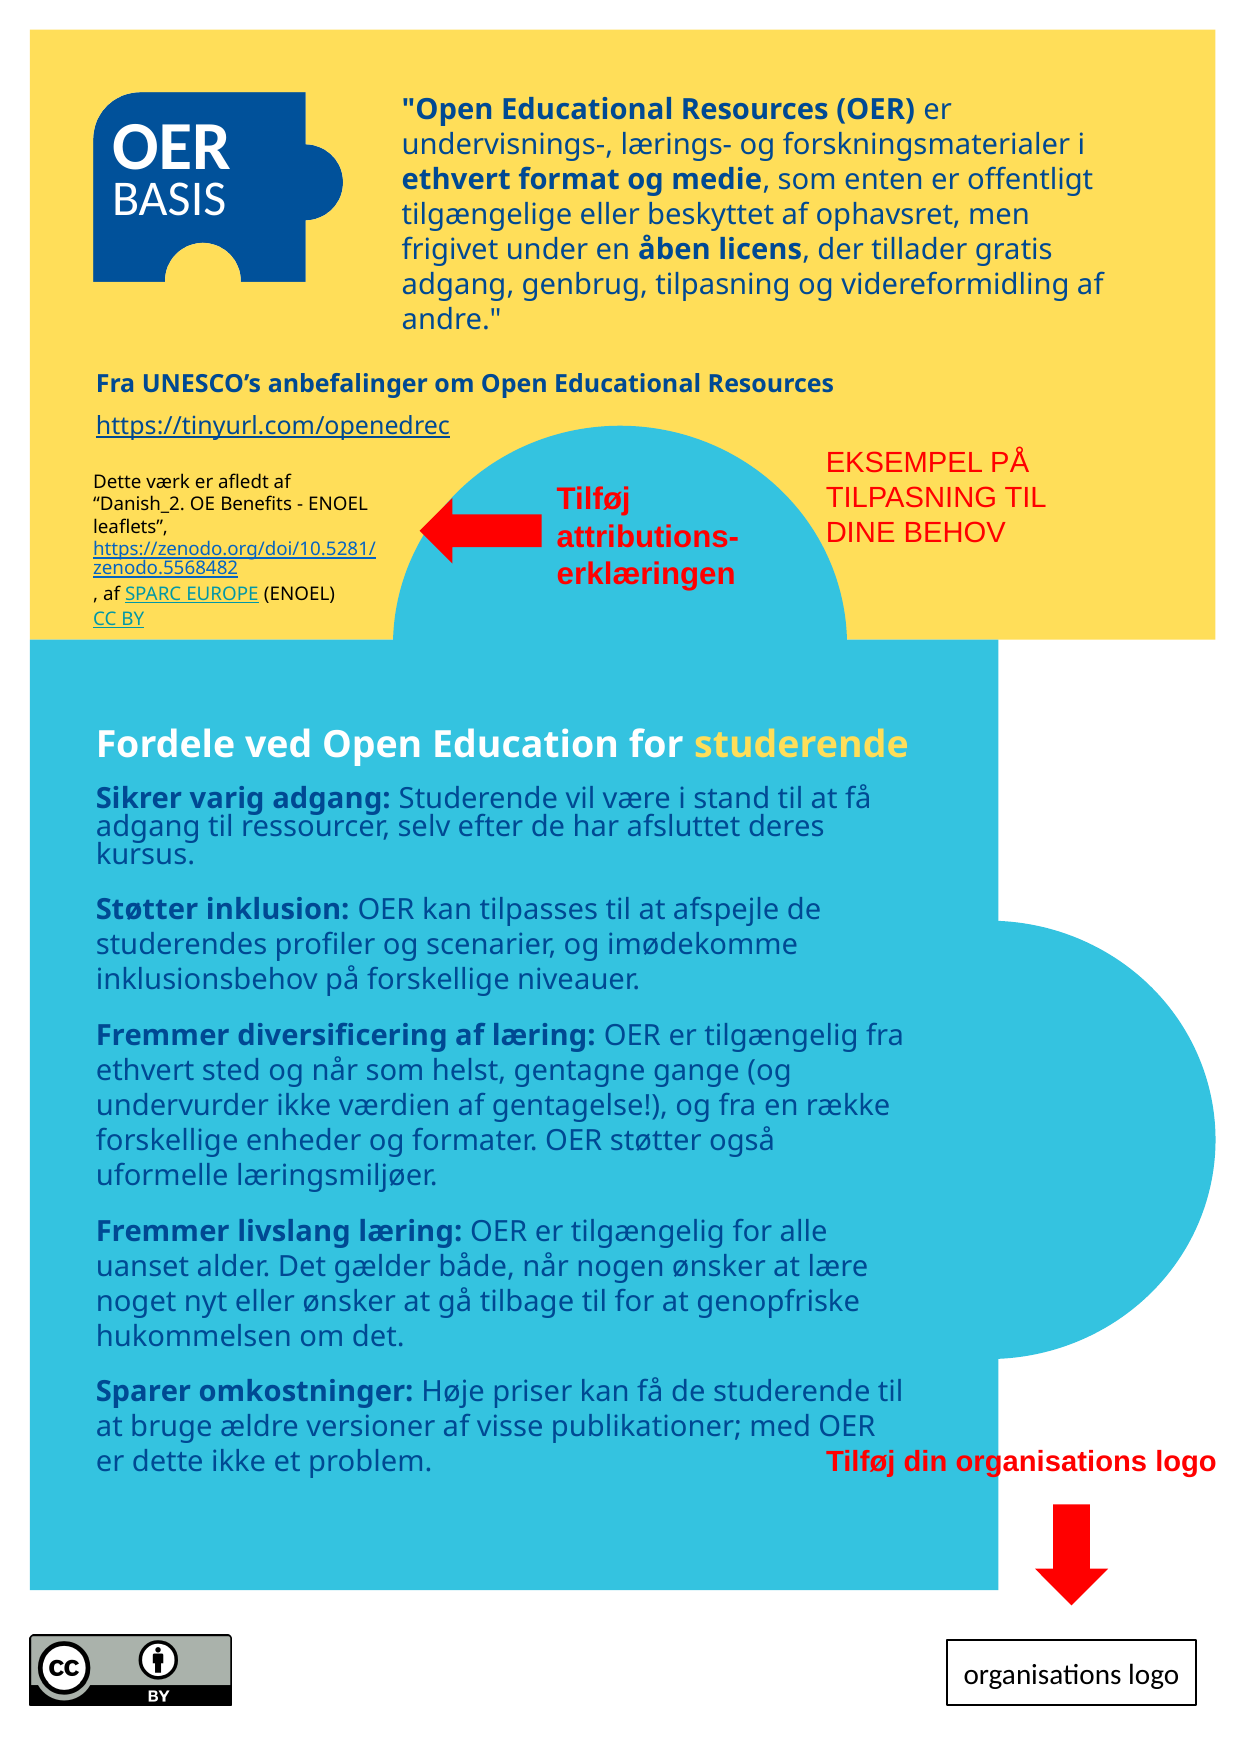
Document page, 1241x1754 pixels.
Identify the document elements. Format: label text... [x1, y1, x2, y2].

text_box [29, 29, 1216, 640]
text_box Dette værk er afledt af “Danish_2. OE Benefits - ENOEL leaflets”, https://zenodo.org/doi/10.5281/zenodo.5568482, af SPARC EUROPE (ENOEL) CC BY [80, 457, 393, 626]
text_box EKSEMPEL PÅ TILPASNING TIL DINE BEHOV [810, 428, 1188, 563]
picture [29, 1634, 233, 1706]
text_box organisations logo [947, 1639, 1197, 1705]
picture [93, 92, 343, 282]
text_box [925, 920, 1216, 1360]
text_box [1035, 1504, 1109, 1606]
text_box [393, 473, 848, 726]
text_box [446, 453, 747, 514]
text_box Tilføj attributions-erklæringen [541, 463, 762, 606]
text_box "Open Educational Resources (OER) er undervisnings-, lærings- og forskningsmaterialer i ethvert format og medie, som enten er offentligt tilgængelige eller beskyttet af ophavsret, men frigivet under en åben licens, der tillader gratis adgang, genbrug, tilpasning og videreformidling af andre." [386, 75, 1147, 350]
text_box Fordele ved Open Education for studerende Sikrer varig adgang: Studerende vil være i stand til at få adgang til ressourcer, selv efter de har afsluttet deres kursus. Støtter inklusion: OER kan tilpasses til at afspejle de studerendes profiler og scenarier, og imødekomme inklusionsbehov på forskellige niveauer. Fremmer diversificering af læring: OER er tilgængelig fra ethvert sted og når som helst, gentagne gange (og undervurder ikke værdien af gentagelse!), og fra en række forskellige enheder og formater. OER støtter også uformelle læringsmiljøer. Fremmer livslang læring: OER er tilgængelig for alle uanset alder. Det gælder både, når nogen ønsker at lære noget nyt eller ønsker at gå tilbage til for at genopfriske hukommelsen om det. Sparer omkostninger: Høje priser kan få de studerende til at bruge ældre versioner af visse publikationer; med OER er dette ikke et problem. [80, 726, 925, 1493]
text_box Fra UNESCO’s anbefalinger om Open Educational Resources https://tinyurl.com/openedrec [80, 365, 1165, 453]
text_box [29, 639, 999, 1591]
text_box [419, 497, 542, 564]
text_box Tilføj din organisations logo [810, 1426, 1241, 1492]
